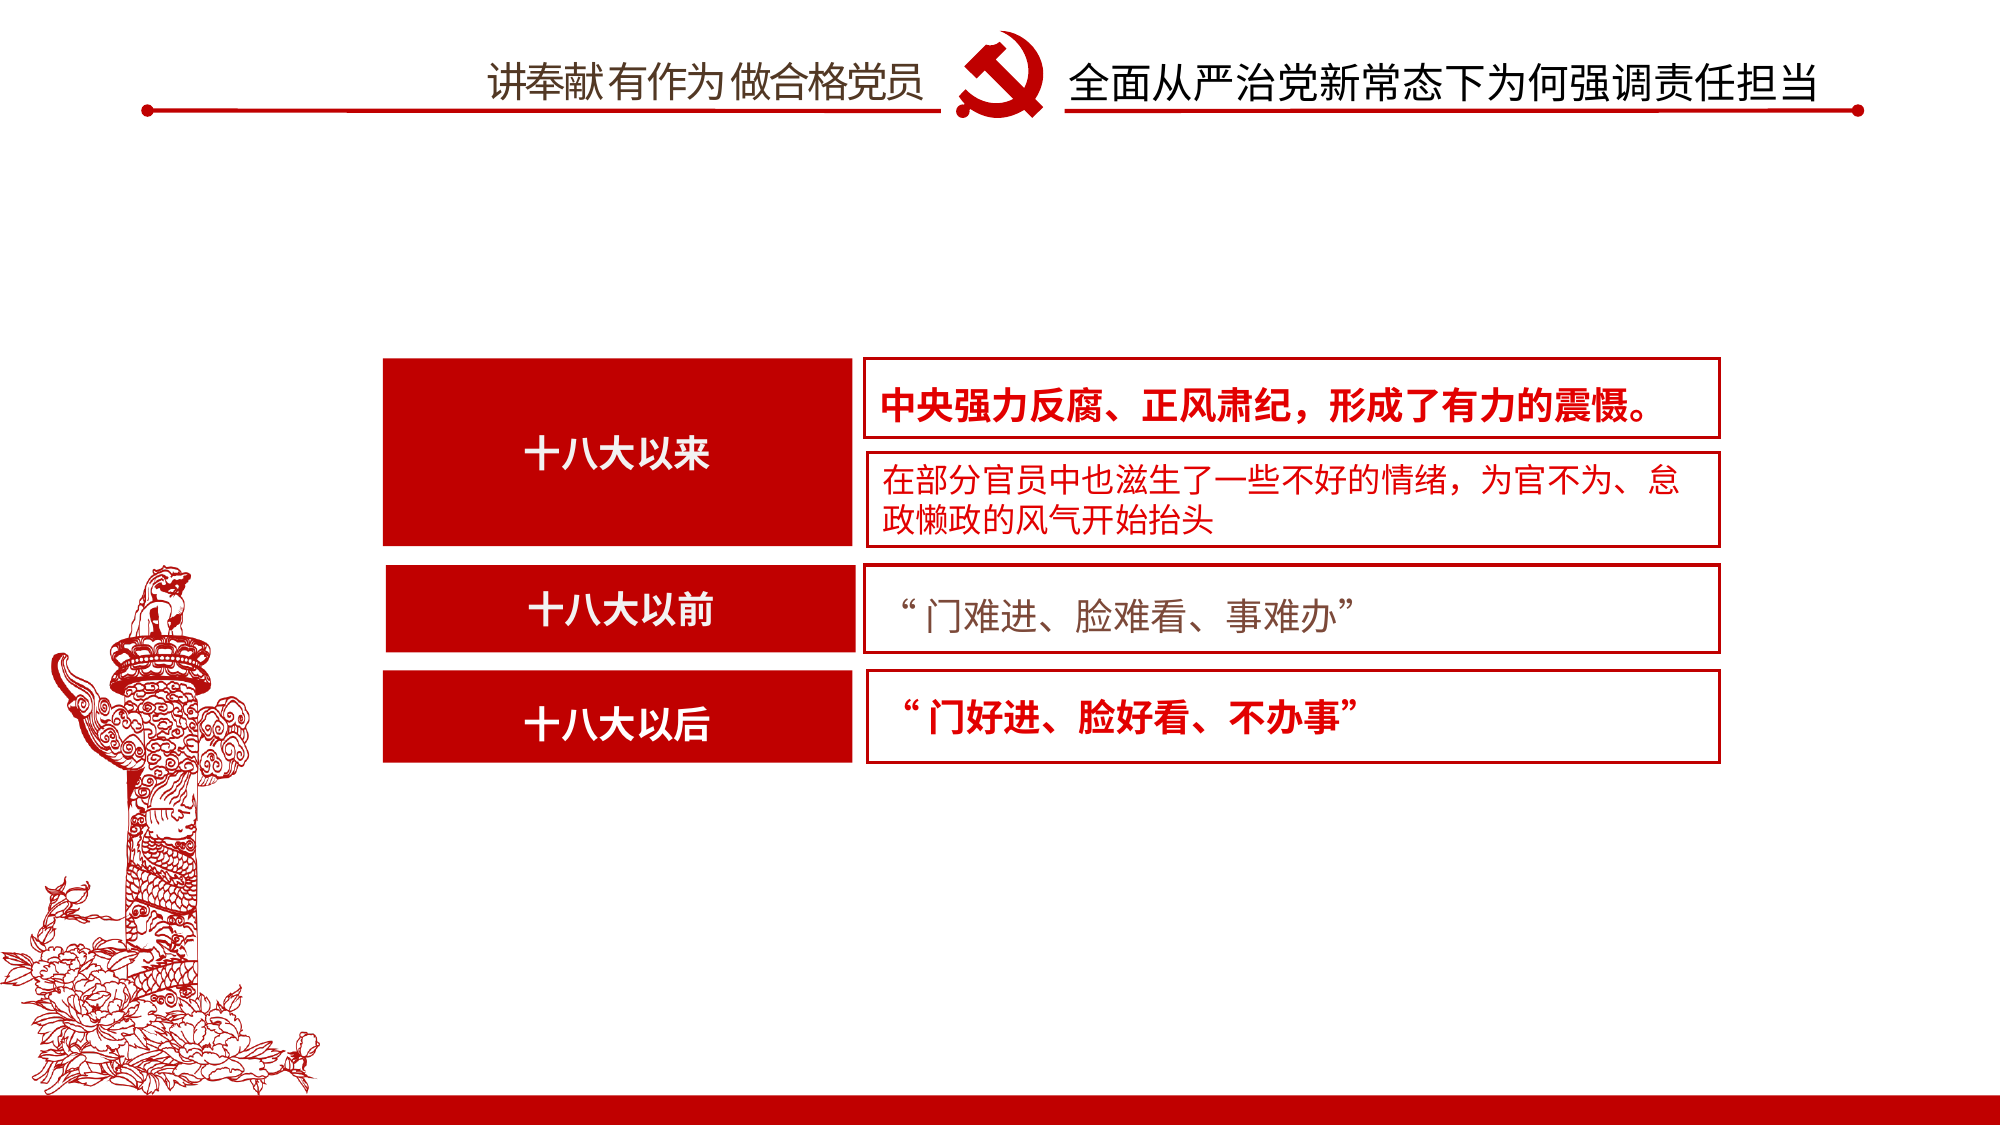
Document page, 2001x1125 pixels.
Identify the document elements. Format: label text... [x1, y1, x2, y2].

text_box 在部分官员中也滋生了一些不好的情绪，为官不为、怠政懒政的风气开始抬头 [867, 451, 1721, 547]
text_box “门好进、脸好看、不办事” [867, 669, 1721, 764]
text_box 中央强力反腐、正风肃纪，形成了有力的震慑。 [864, 357, 1721, 439]
text_box “门难进、脸难看、事难办” [864, 564, 1721, 653]
text_box 全面从严治党新常态下为何强调责任担当 [1053, 49, 1955, 115]
text_box 十八大以来 [382, 357, 853, 547]
text_box 十八大以前 [385, 564, 857, 653]
picture [0, 565, 320, 1096]
text_box 十八大以后 [382, 669, 853, 764]
